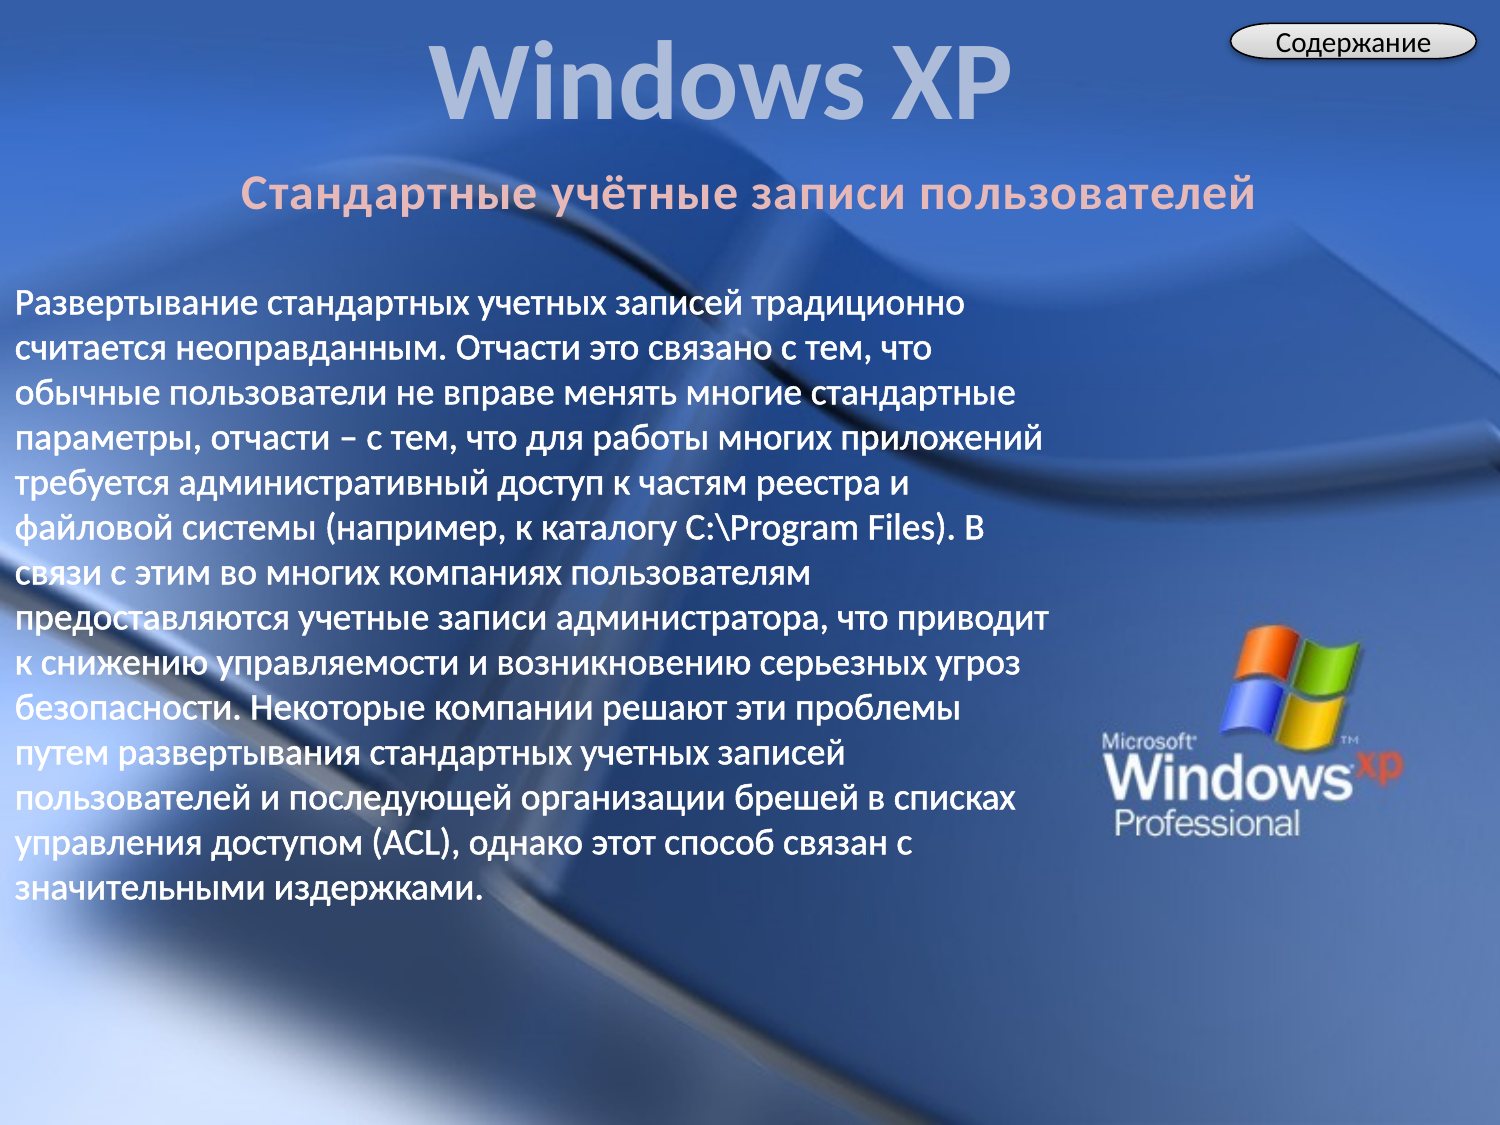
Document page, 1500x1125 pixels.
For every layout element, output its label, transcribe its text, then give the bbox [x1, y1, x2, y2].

picture [0, 0, 1500, 152]
text_box Windows XP [413, 0, 1029, 150]
picture [0, 228, 1500, 1125]
text_box Содержание [1229, 22, 1478, 60]
text_box Стандартные учётные записи пользователей [0, 152, 1500, 228]
text_box Развертывание стандартных учетных записей традиционно считается неоправданным. Отчасти это связано с тем, что обычные пользователи не вправе менять многие стандартные параметры, отчасти – с тем, что для работы многих приложений требуется административный доступ к частям реестра и файловой системы (например, к каталогу C:\Program Files). В связи с этим во многих компаниях пользователям предоставляются учетные записи администратора, что приводит к снижению управляемости и возникновению серьезных угроз безопасности. Некоторые компании решают эти проблемы путем развертывания стандартных учетных записей пользователей и последующей организации брешей в списках управления доступом (ACL), однако этот способ связан с значительными издержками. [0, 269, 1078, 915]
